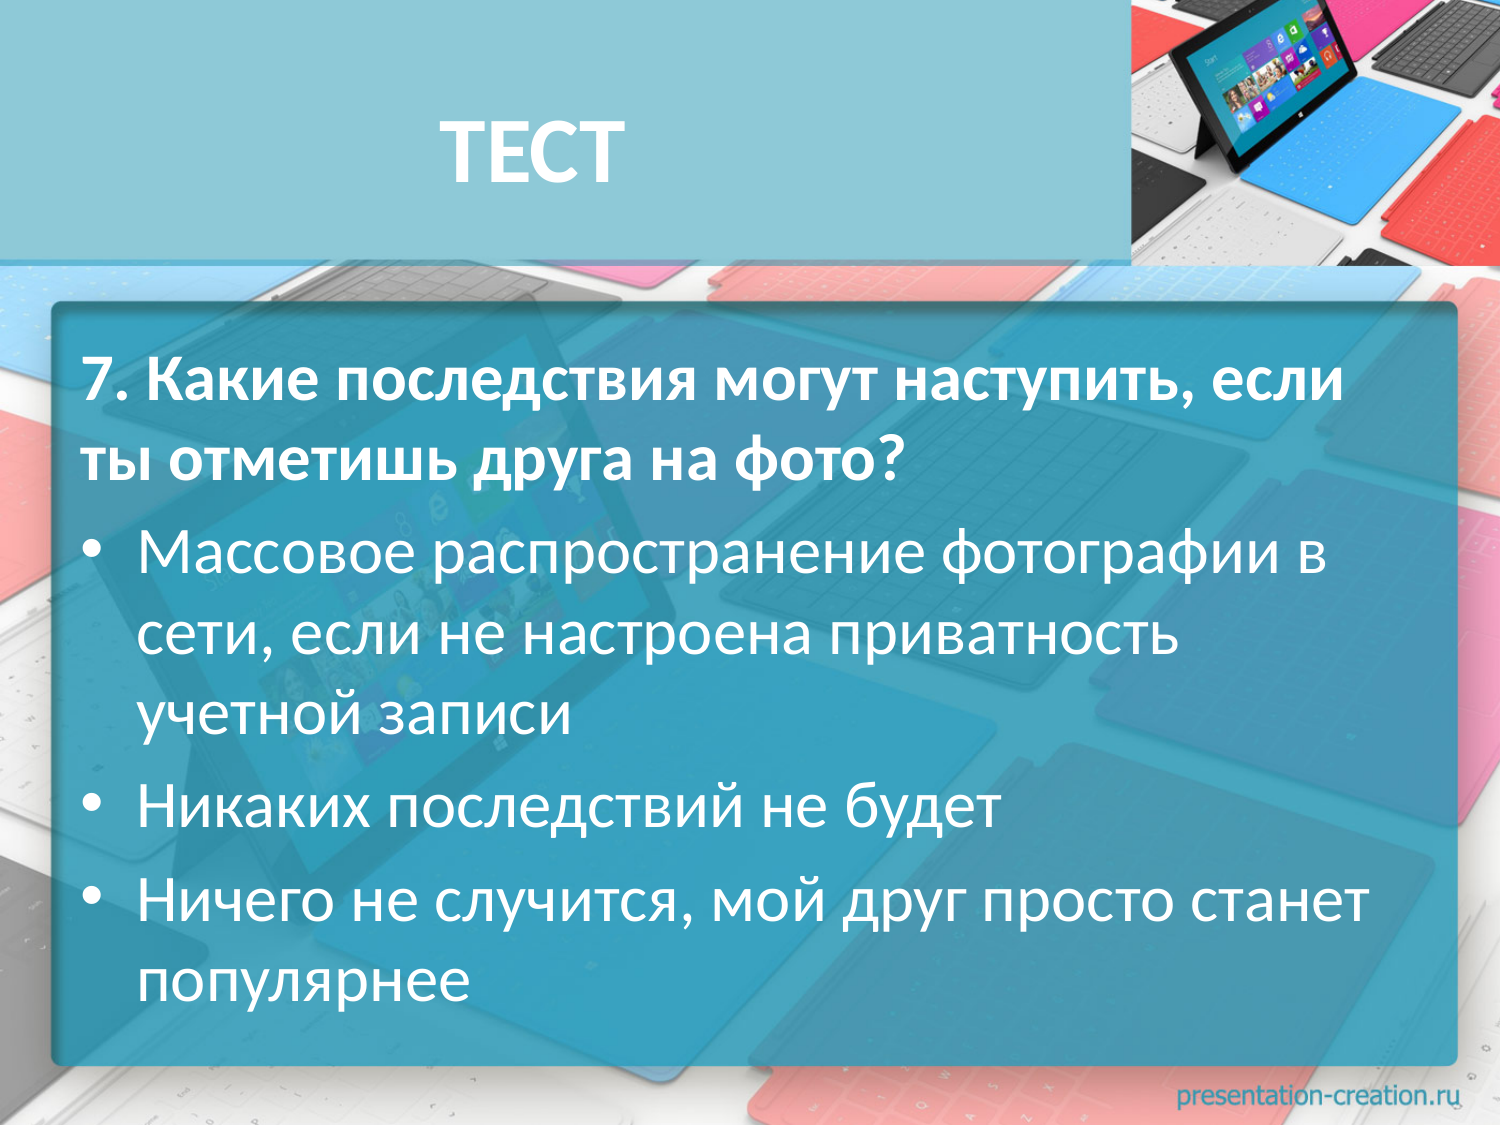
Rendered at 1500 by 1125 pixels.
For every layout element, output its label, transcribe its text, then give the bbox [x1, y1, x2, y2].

list 7. Какие последствия могут наступить, если ты отметишь друга на фото? Массовое распространение фотографии в сети, если не настроена приватность учетной записи Никаких последствий не будет Ничего не случится, мой друг просто станет популярнее [64, 326, 1436, 1047]
title ТЕСТ [103, 59, 963, 232]
picture [0, 0, 1500, 1125]
